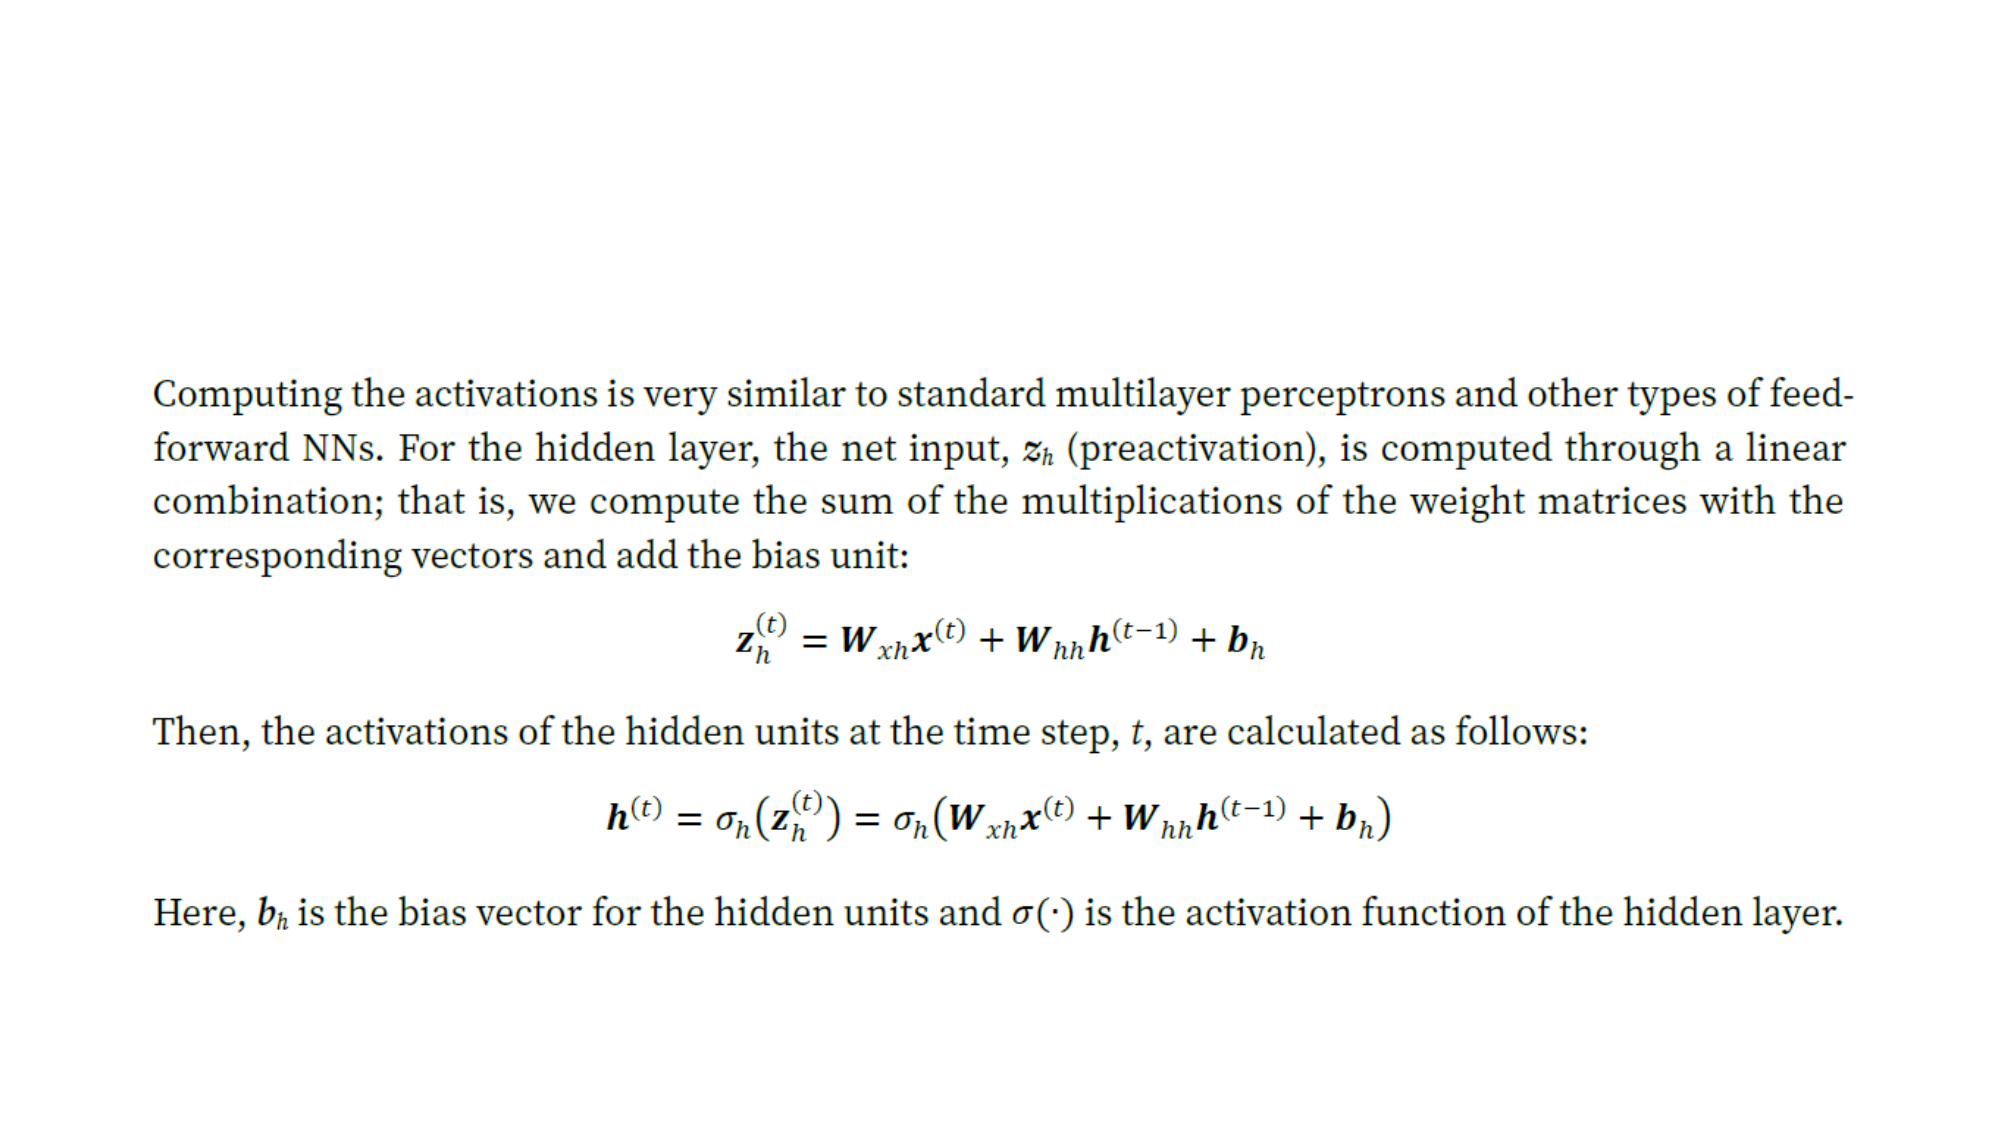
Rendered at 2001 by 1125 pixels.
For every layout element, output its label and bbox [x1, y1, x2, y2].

list [137, 364, 1863, 949]
